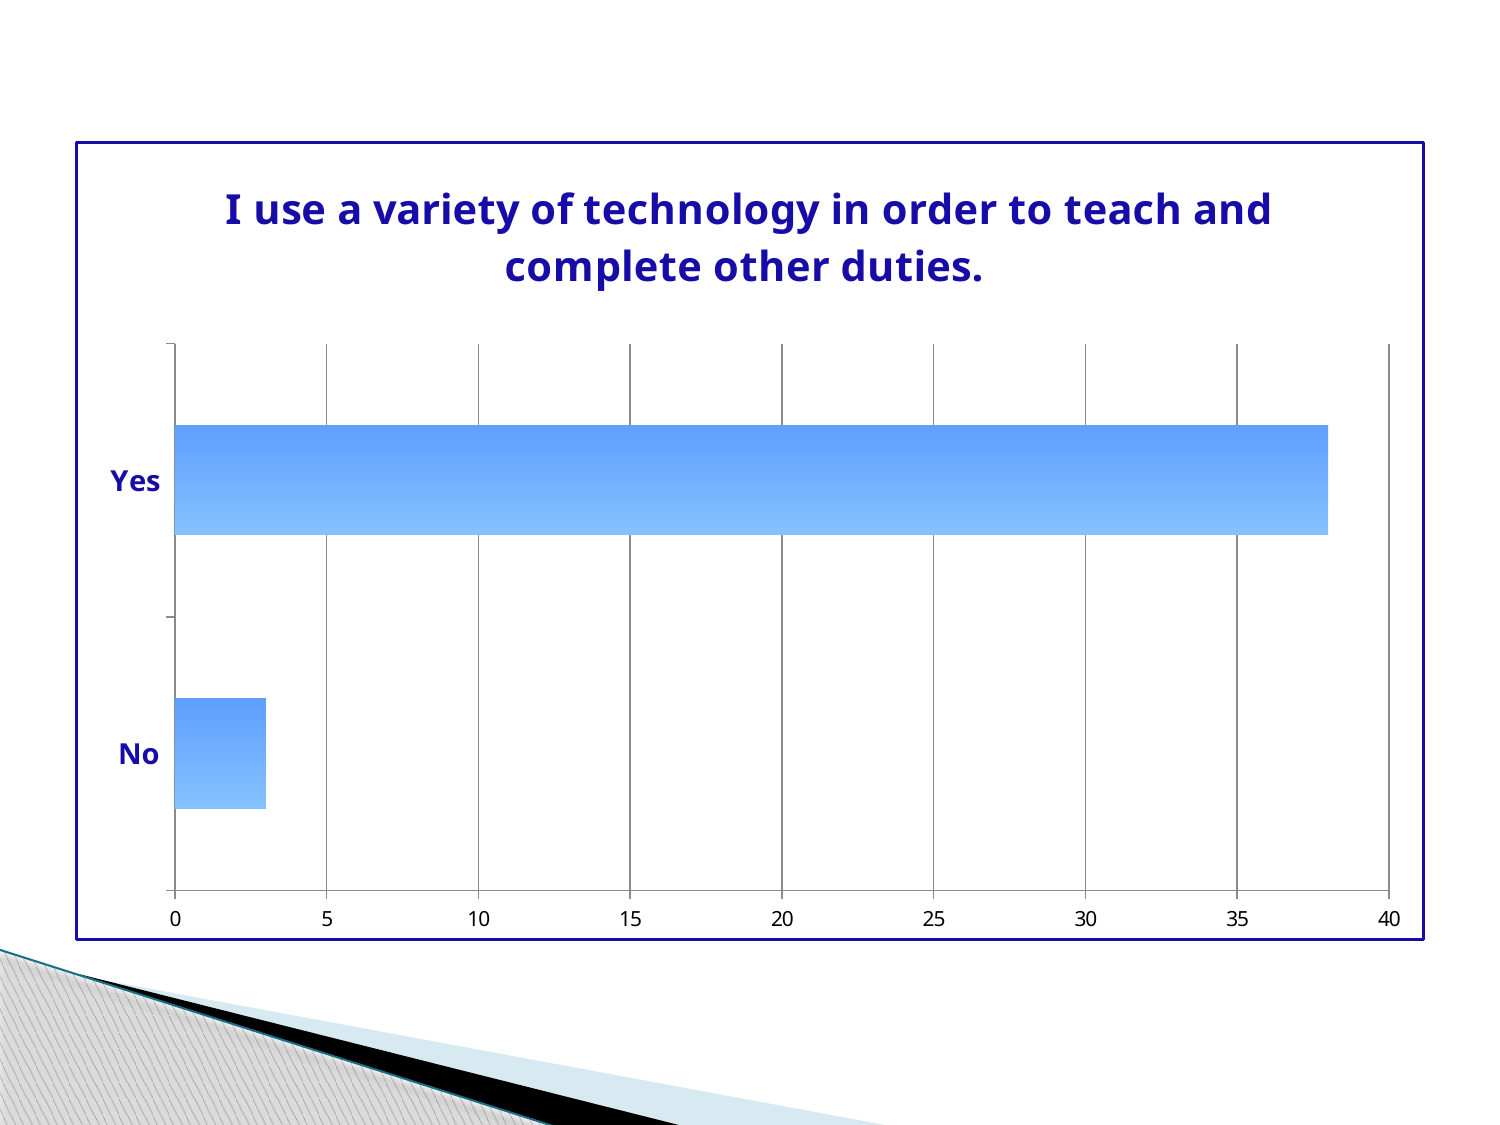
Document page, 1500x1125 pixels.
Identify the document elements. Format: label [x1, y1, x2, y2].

chart [74, 140, 1426, 942]
